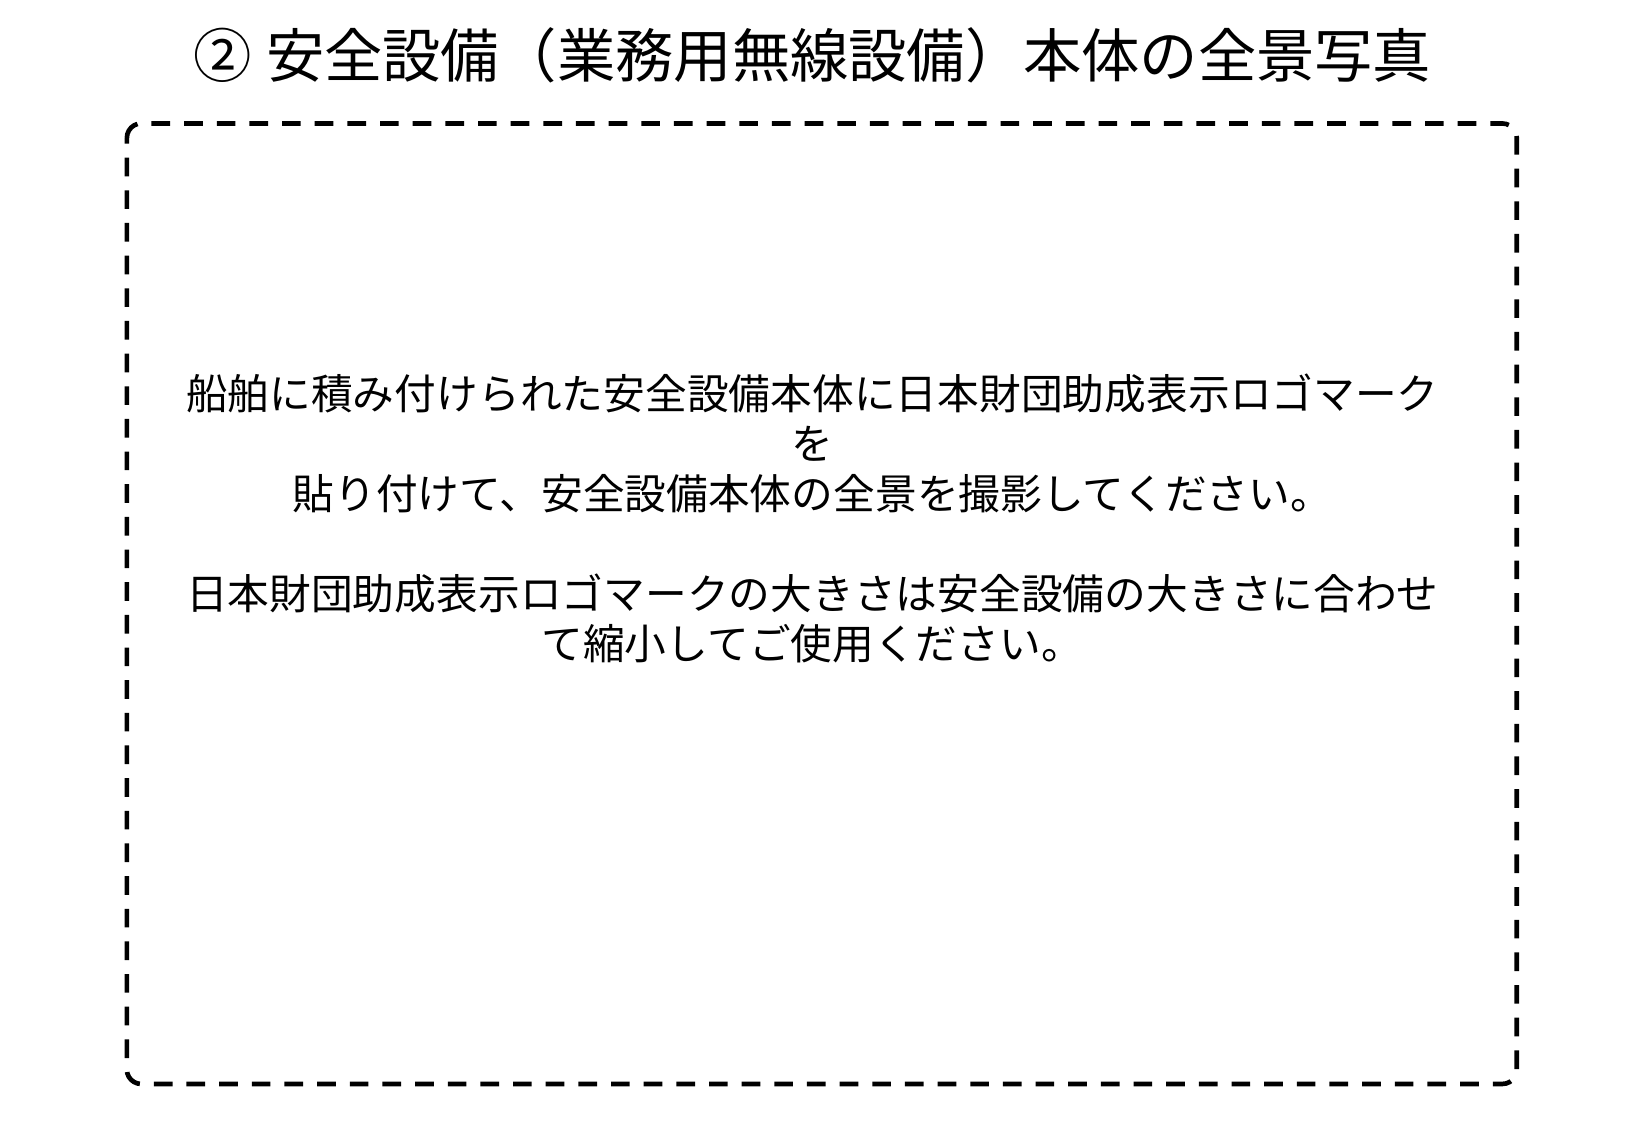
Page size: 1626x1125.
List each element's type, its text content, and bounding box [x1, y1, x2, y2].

text_box [124, 121, 1519, 1087]
text_box ②安全設備（業務用無線設備）本体の全景写真 [43, 11, 1582, 97]
text_box 船舶に積み付けられた安全設備本体に日本財団助成表示ロゴマークを 貼り付けて、安全設備本体の全景を撮影してください。 日本財団助成表示ロゴマークの大きさは安全設備の大きさに合わせて縮小してご使用ください。 [154, 360, 1471, 675]
